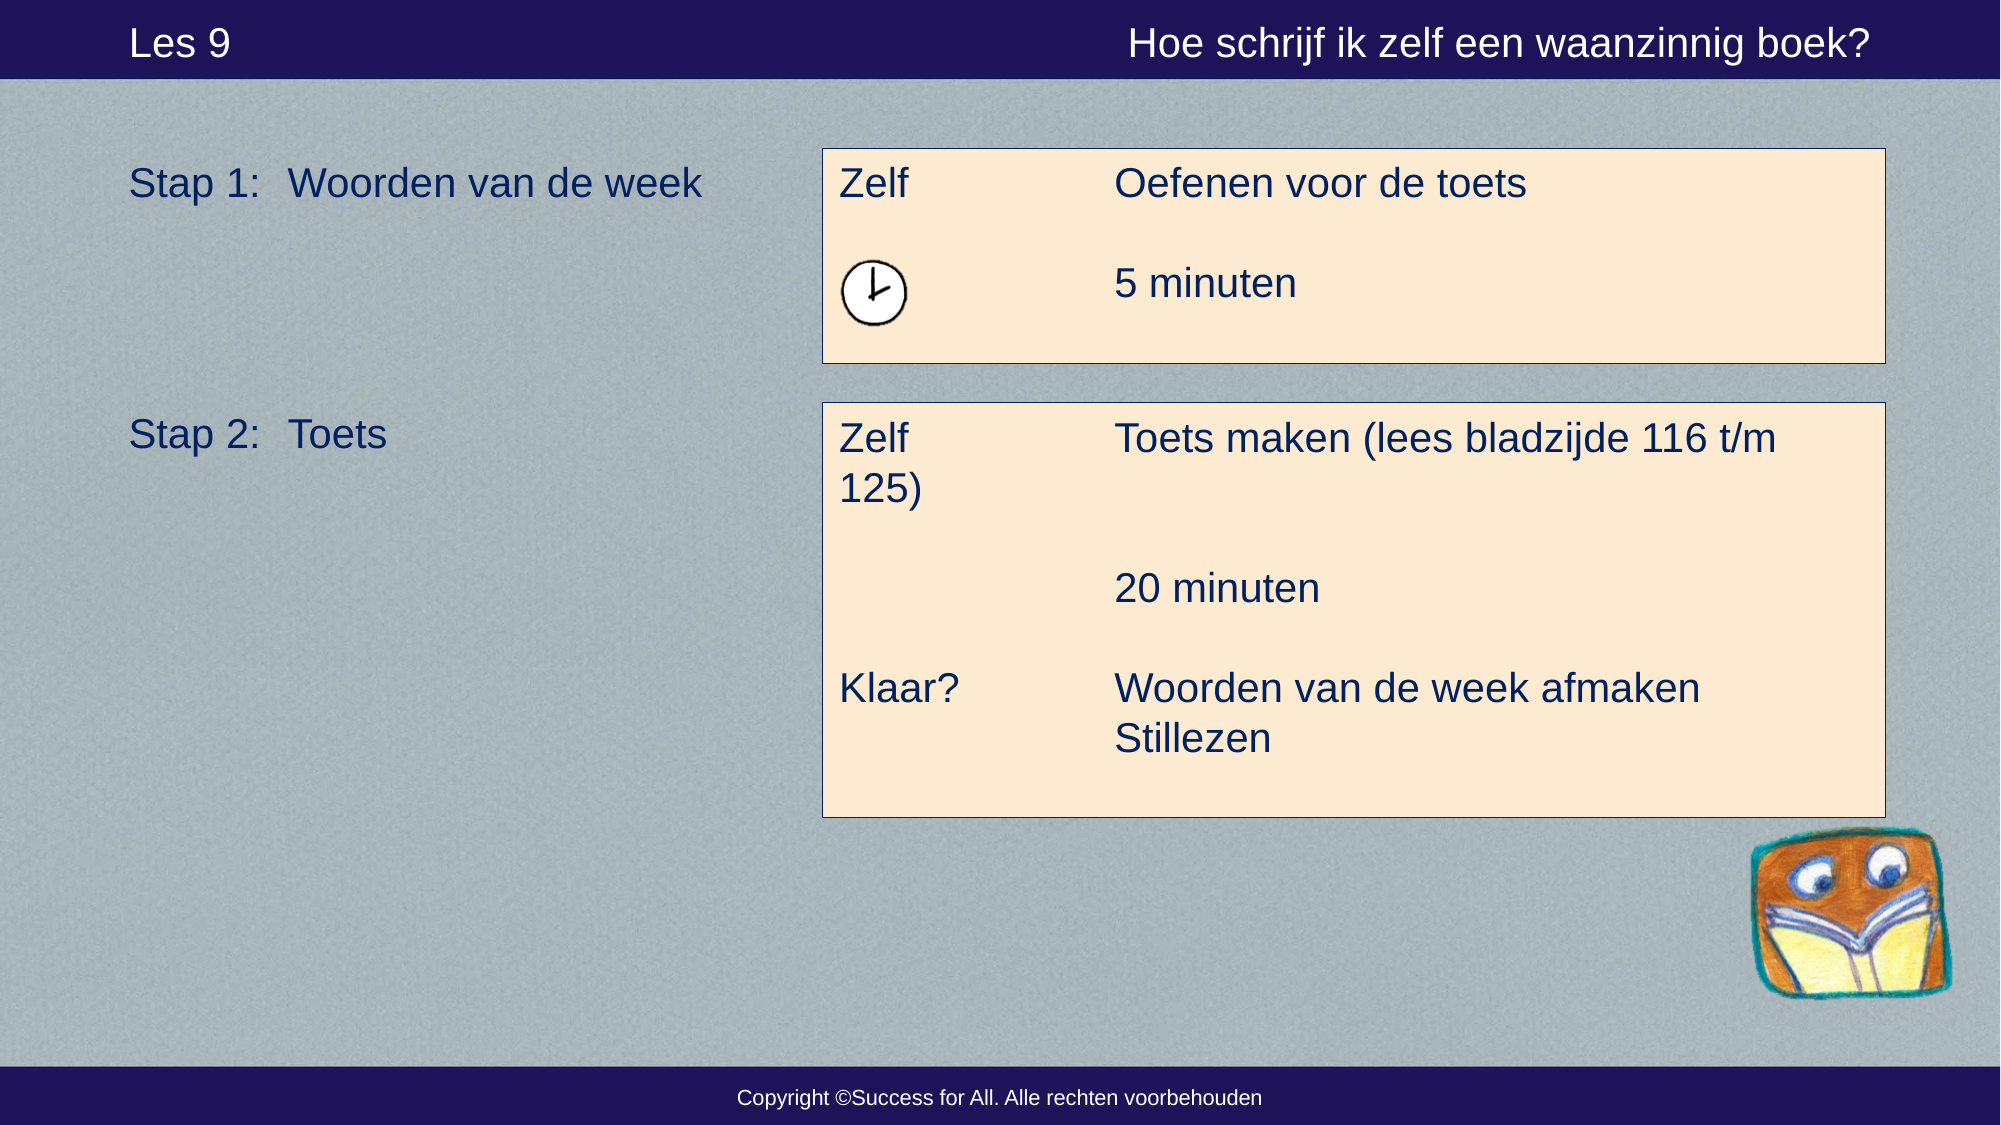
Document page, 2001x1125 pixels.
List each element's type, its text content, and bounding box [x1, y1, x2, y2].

text_box Stap 1: Woorden van de week Stap 2: Toets [114, 148, 907, 764]
text_box Hoe schrijf ik zelf een waanzinnig boek? [999, 8, 1886, 73]
text_box Copyright ©Success for All. Alle rechten voorbehouden [0, 1076, 2000, 1125]
text_box Zelf Toets maken (lees bladzijde 116 t/m 125) 20 minuten Klaar? Woorden van de week afmaken Stillezen [822, 402, 1886, 818]
text_box Zelf Oefenen voor de toets 5 minuten [822, 148, 1886, 364]
text_box Les 9 [114, 8, 354, 73]
picture [0, 0, 2001, 1125]
